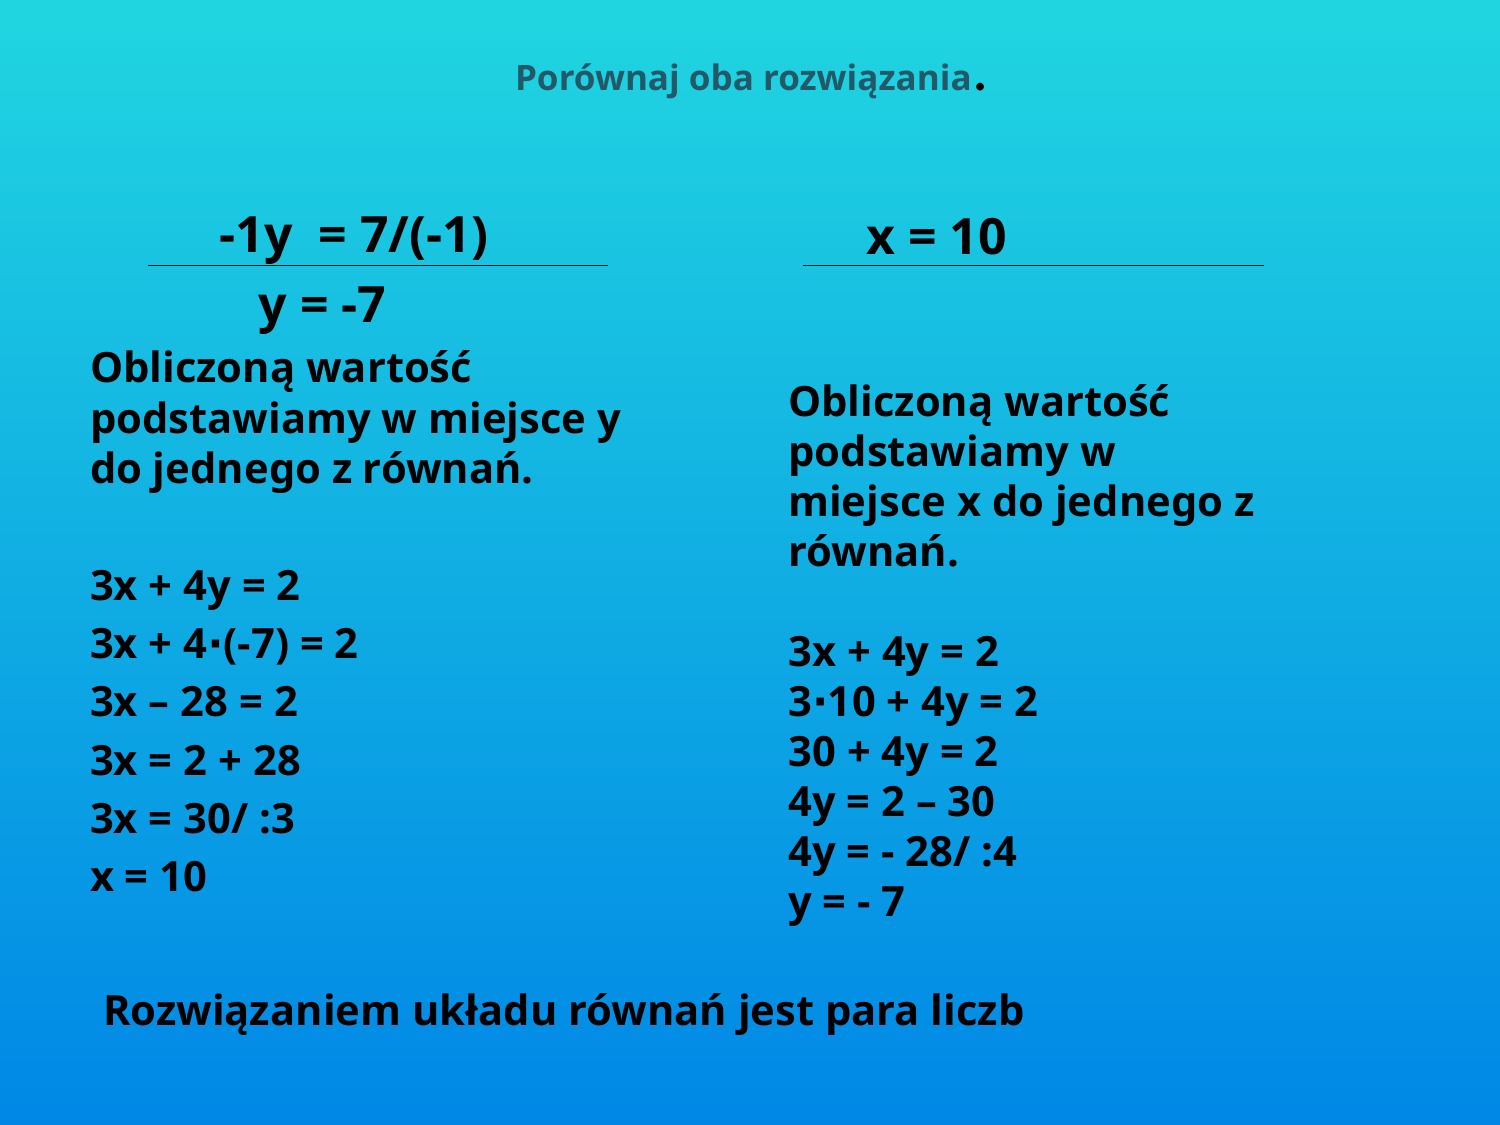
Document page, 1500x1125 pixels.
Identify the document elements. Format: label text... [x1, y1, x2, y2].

title Porównaj oba rozwiązania. [76, 19, 1427, 112]
